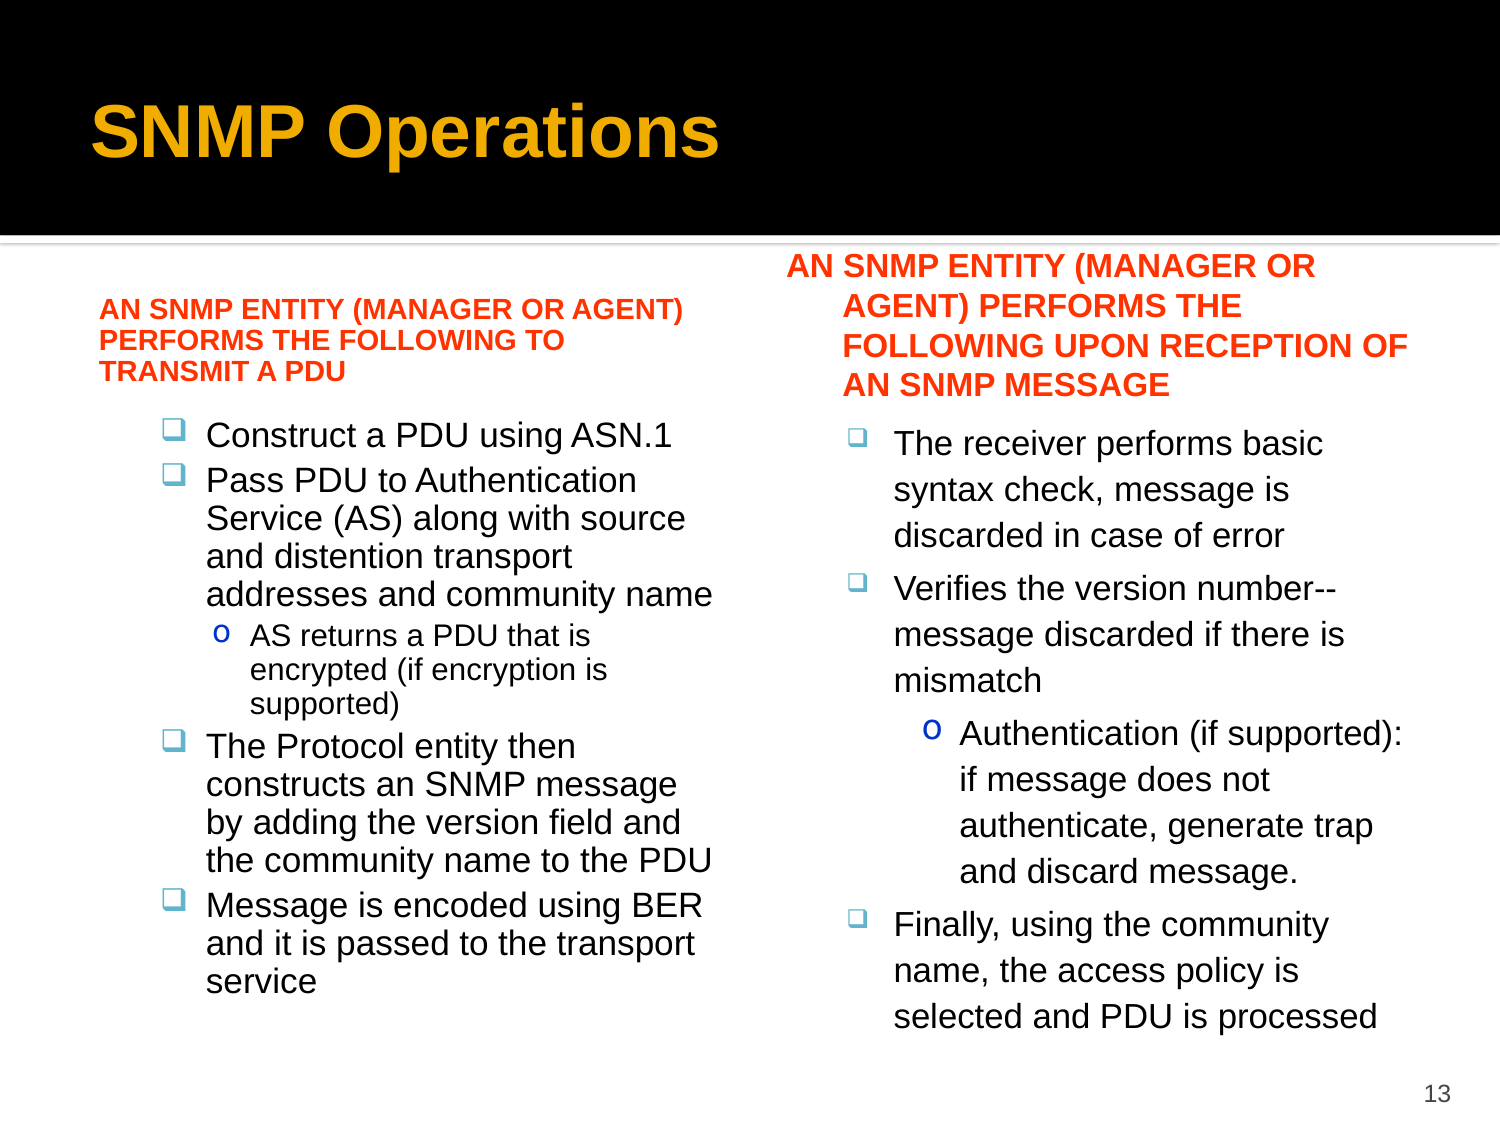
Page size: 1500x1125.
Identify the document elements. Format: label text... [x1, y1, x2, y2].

list An SNMP entity (manager or agent) performs the following upon reception of an SNMP message [761, 278, 1447, 396]
title SNMP Operations [75, 24, 1425, 231]
list Construct a PDU using ASN.1 Pass PDU to Authentication Service (AS) along with source and distention transport addresses and community name AS returns a PDU that is encrypted (if encryption is supported) The Protocol entity then constructs an SNMP message by adding the version field and the community name to the PDU Message is encoded using BER and it is passed to the transport service [75, 401, 738, 1050]
slide_number 13 [1345, 1062, 1467, 1108]
list The receiver performs basic syntax check, message is discarded in case of error Verifies the version number--message discarded if there is mismatch Authentication (if supported): if message does not authenticate, generate trap and discard message. Finally, using the community name, the access policy is selected and PDU is processed [761, 401, 1425, 1050]
list An SNMP entity (manager or agent) performs the following to transmit a PDU [75, 278, 738, 396]
